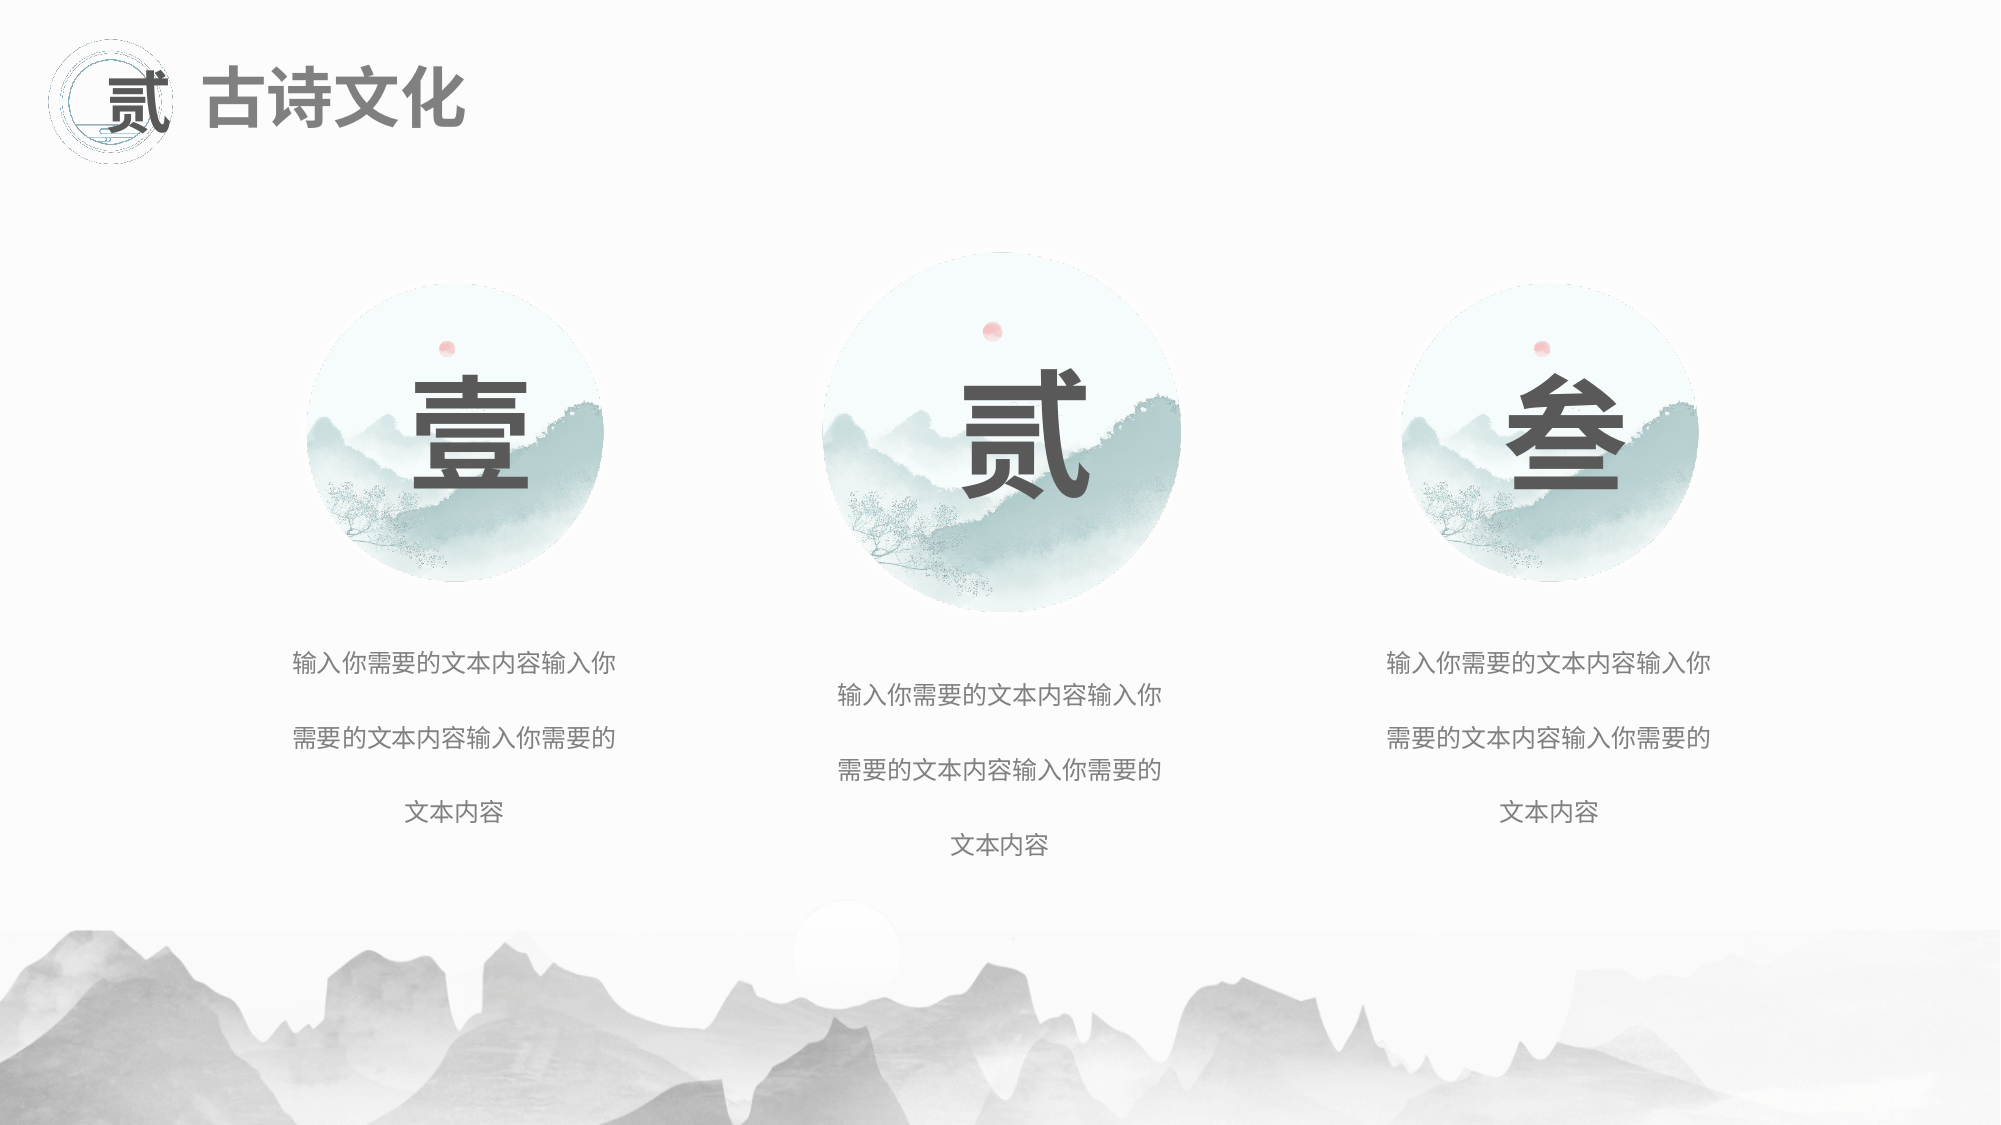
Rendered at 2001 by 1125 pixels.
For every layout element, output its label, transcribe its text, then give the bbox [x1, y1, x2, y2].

picture [35, 27, 186, 177]
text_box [803, 233, 1200, 631]
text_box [1384, 267, 1714, 597]
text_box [290, 267, 619, 597]
text_box 输入你需要的文本内容输入你需要的文本内容输入你需要的文本内容 [269, 594, 640, 828]
picture [0, 828, 2000, 1125]
text_box 输入你需要的文本内容输入你需要的文本内容输入你需要的文本内容 [1364, 594, 1735, 828]
text_box 输入你需要的文本内容输入你需要的文本内容输入你需要的文本内容 [815, 631, 1185, 828]
text_box 古诗文化 [186, 48, 556, 144]
text_box [0, 0, 2000, 828]
